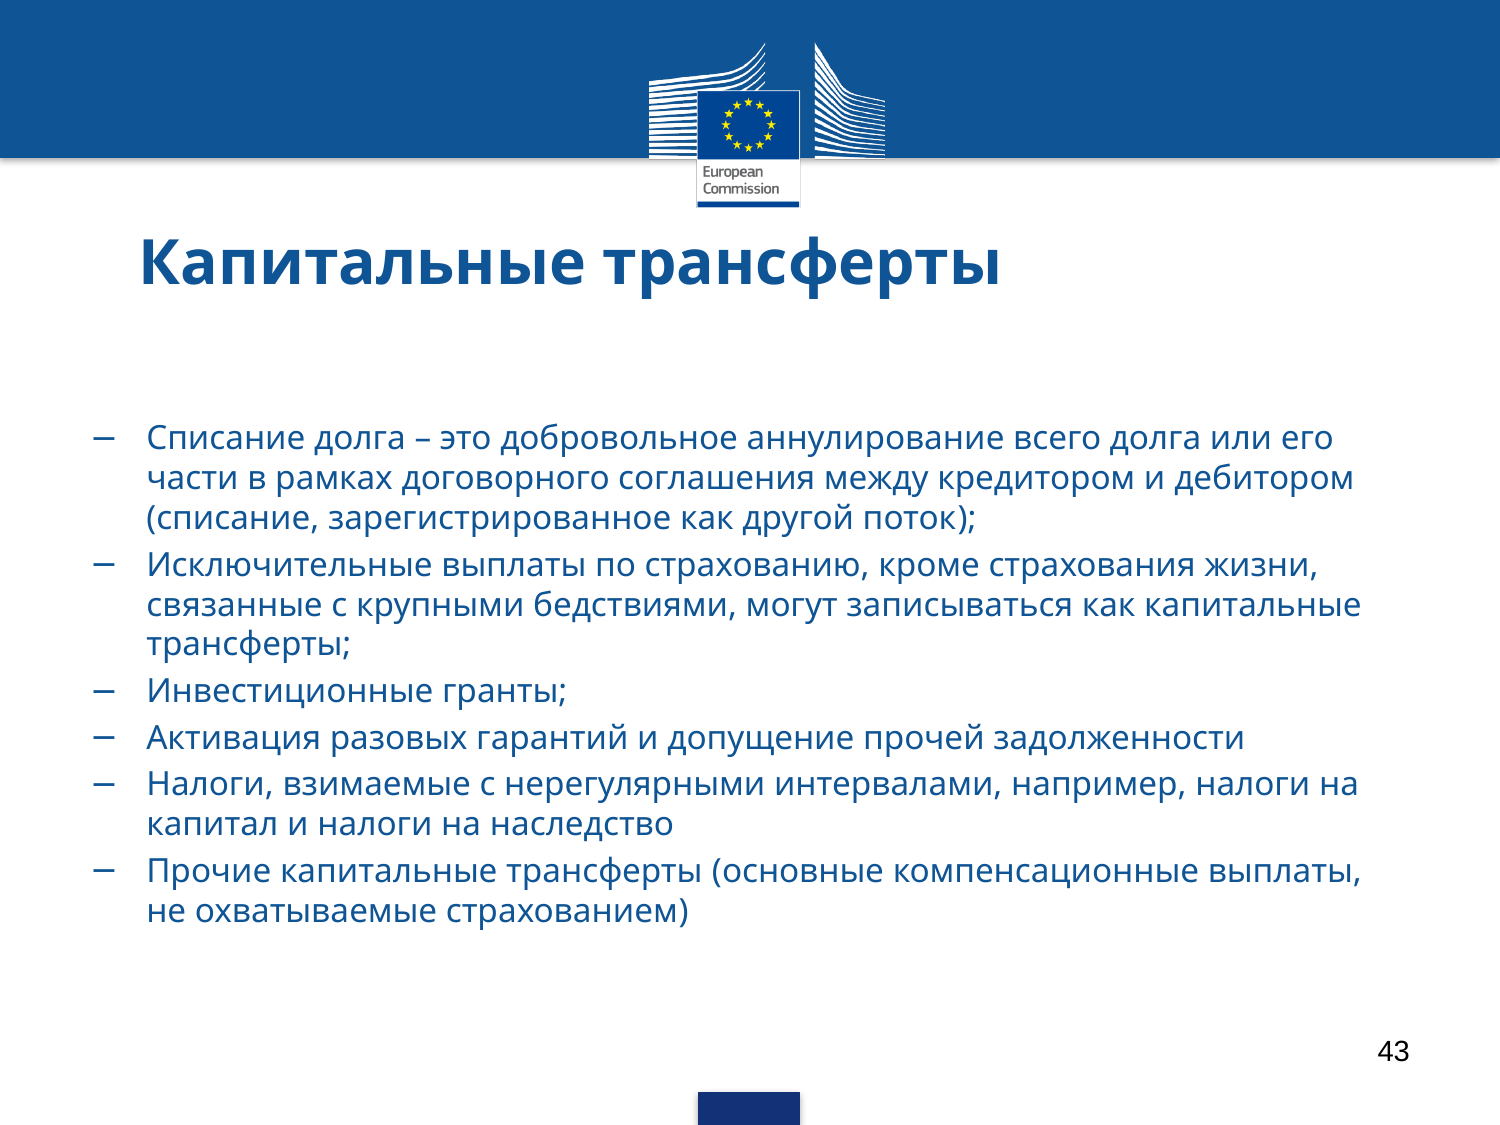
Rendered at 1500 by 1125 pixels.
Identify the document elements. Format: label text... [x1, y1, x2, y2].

slide_number 43 [1074, 1024, 1425, 1103]
title Капитальные трансферты [64, 219, 1415, 374]
picture [649, 42, 885, 208]
list Списание долга – это добровольное аннулирование всего долга или его части в рамках договорного соглашения между кредитором и дебитором (списание, зарегистрированное как другой поток); Исключительные выплаты по страхованию, кроме страхования жизни, связанные с крупными бедствиями, могут записываться как капитальные трансферты; Инвестиционные гранты; Активация разовых гарантий и допущение прочей задолженности Налоги, взимаемые с нерегулярными интервалами, например, налоги на капитал и налоги на наследство Прочие капитальные трансферты (основные компенсационные выплаты, не охватываемые страхованием) [75, 408, 1425, 988]
